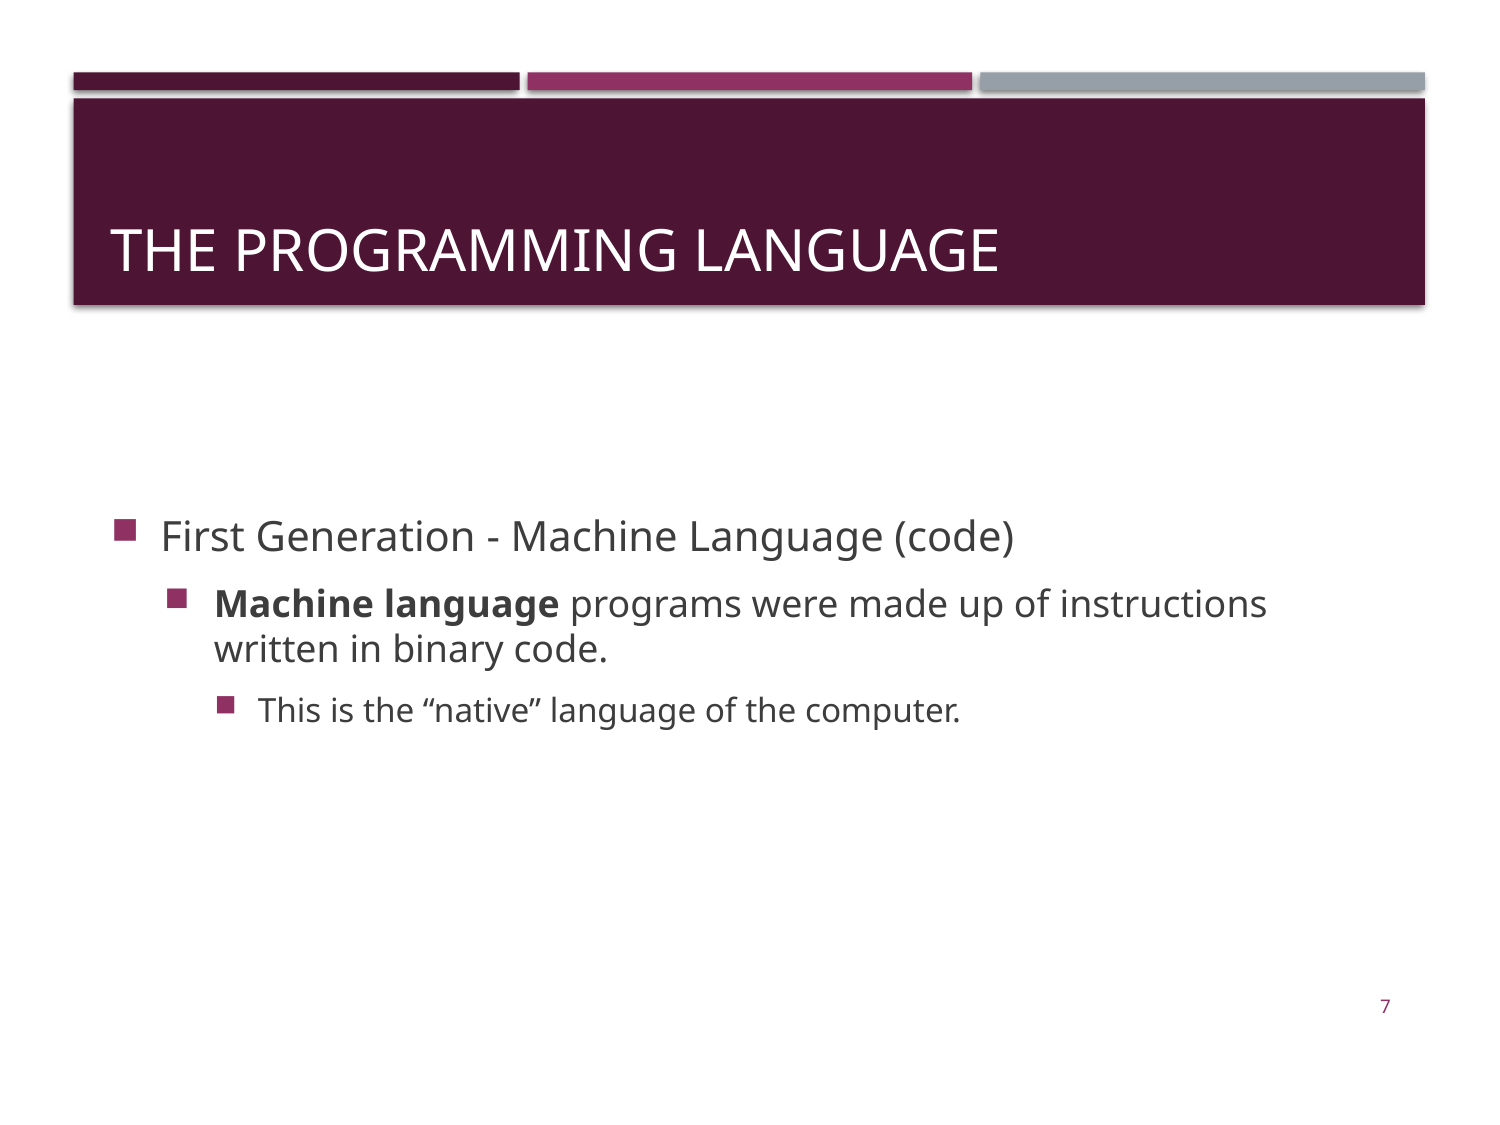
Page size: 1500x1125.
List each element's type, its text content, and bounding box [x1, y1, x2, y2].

title The Programming Language [95, 112, 1406, 291]
slide_number 7 [1279, 977, 1406, 1037]
list First Generation - Machine Language (code) Machine language programs were made up of instructions written in binary code. This is the “native” language of the computer. [95, 365, 1406, 962]
